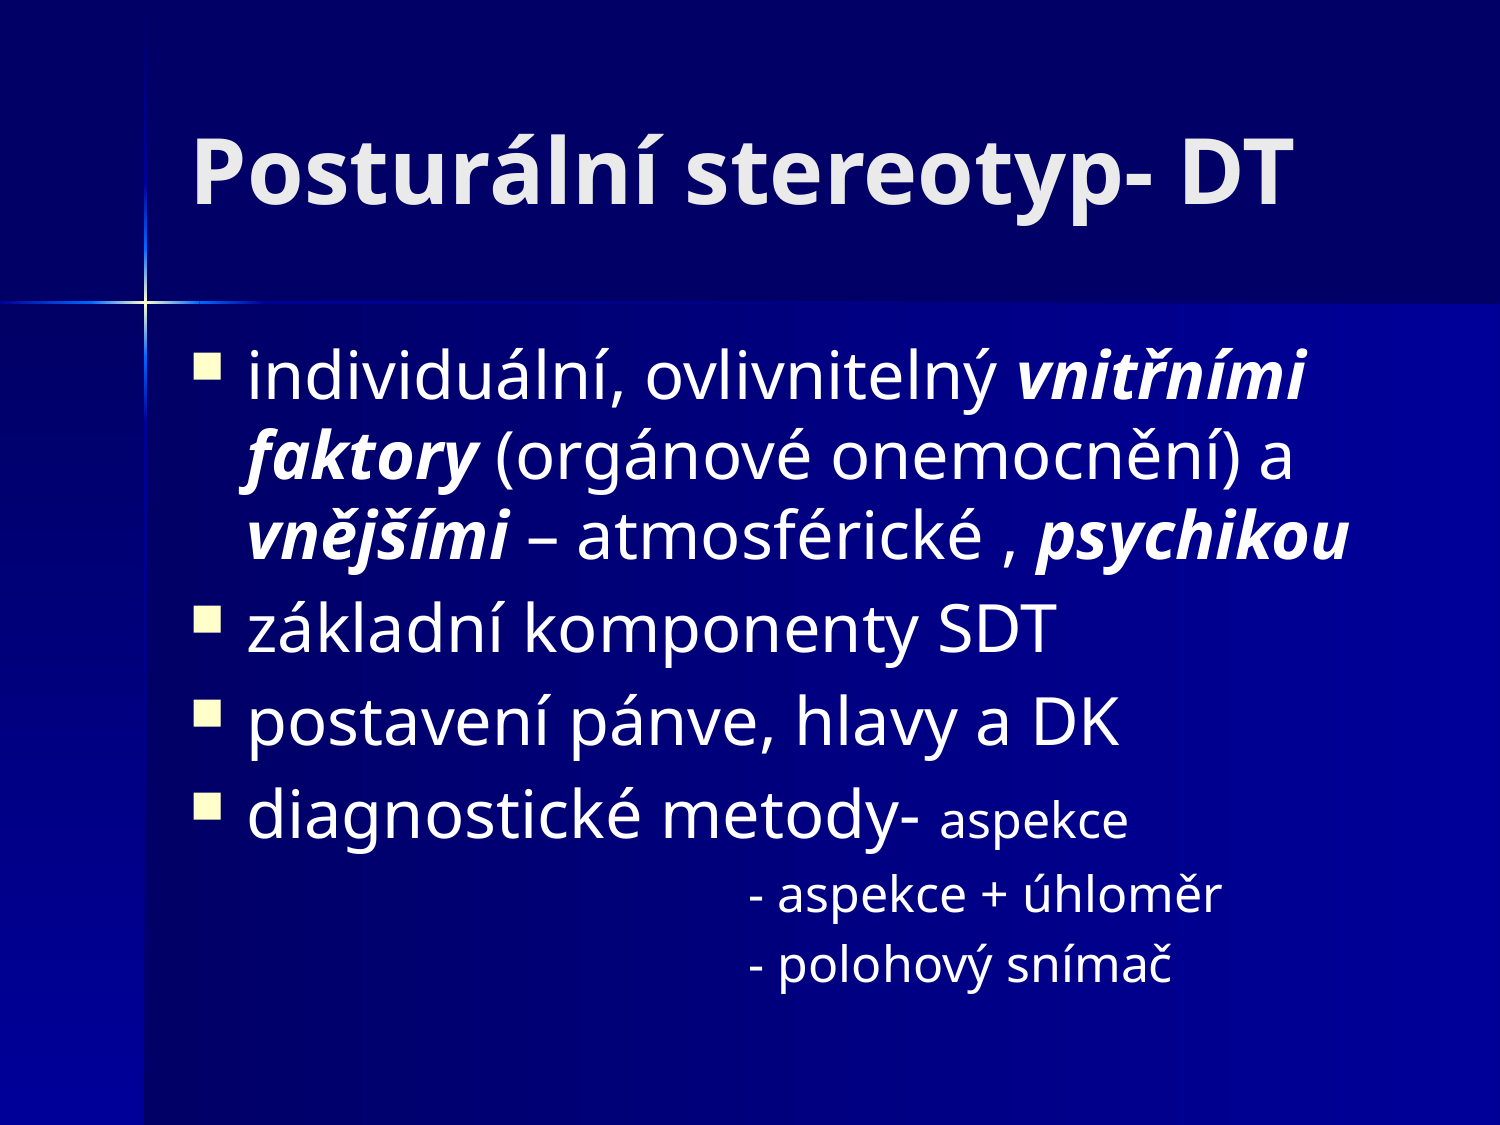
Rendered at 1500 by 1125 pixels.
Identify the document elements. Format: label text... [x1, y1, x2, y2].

title Posturální stereotyp- DT [174, 49, 1413, 286]
list individuální, ovlivnitelný vnitřními faktory (orgánové onemocnění) a vnějšími – atmosférické , psychikou základní komponenty SDT postavení pánve, hlavy a DK diagnostické metody- aspekce - aspekce + úhloměr - polohový snímač [174, 324, 1413, 1001]
